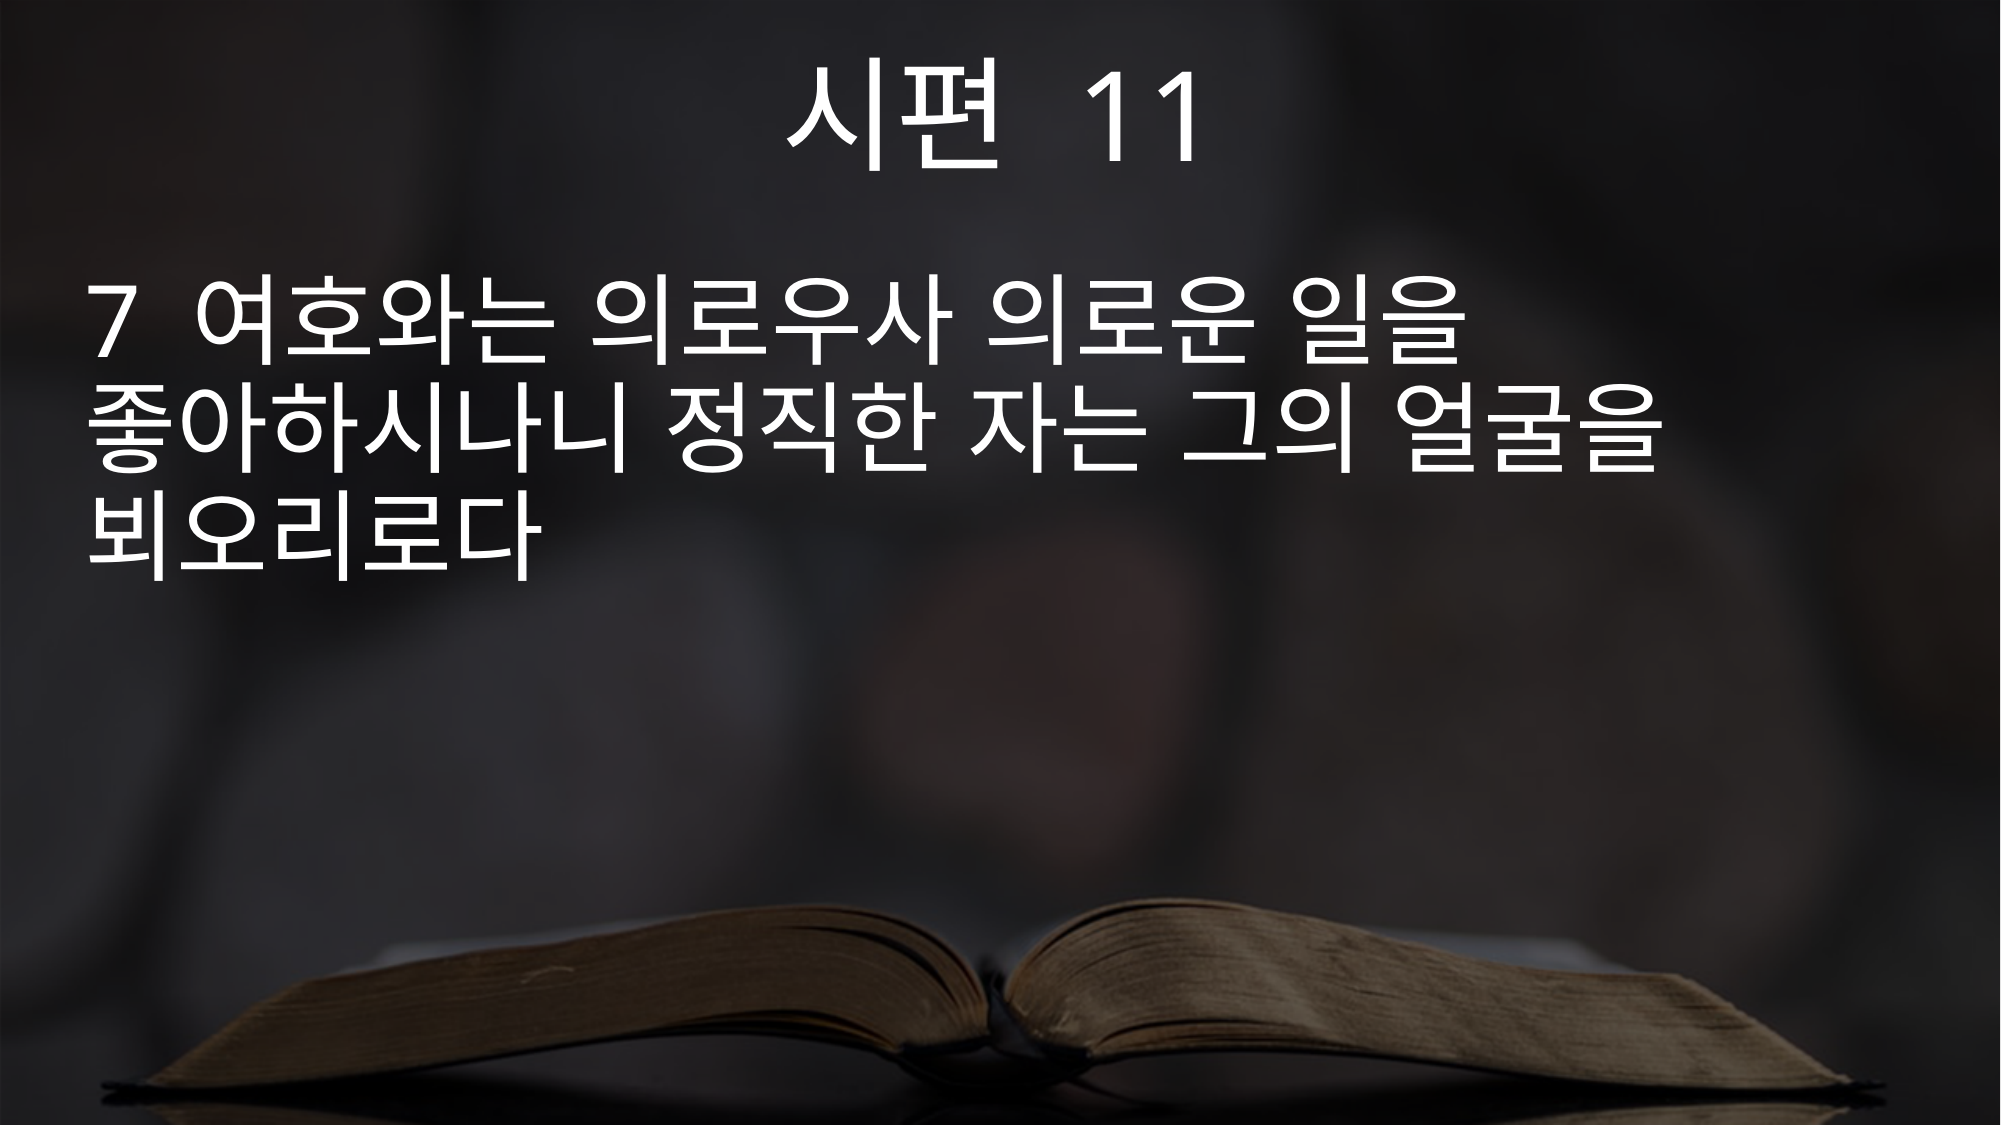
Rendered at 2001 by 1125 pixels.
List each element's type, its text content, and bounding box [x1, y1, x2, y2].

footer 시편 11 [0, 32, 2000, 192]
list 7 여호와는 의로우사 의로운 일을 좋아하시나니 정직한 자는 그의 얼굴을 뵈오리로다 [69, 263, 1953, 423]
picture [0, 0, 2001, 1125]
